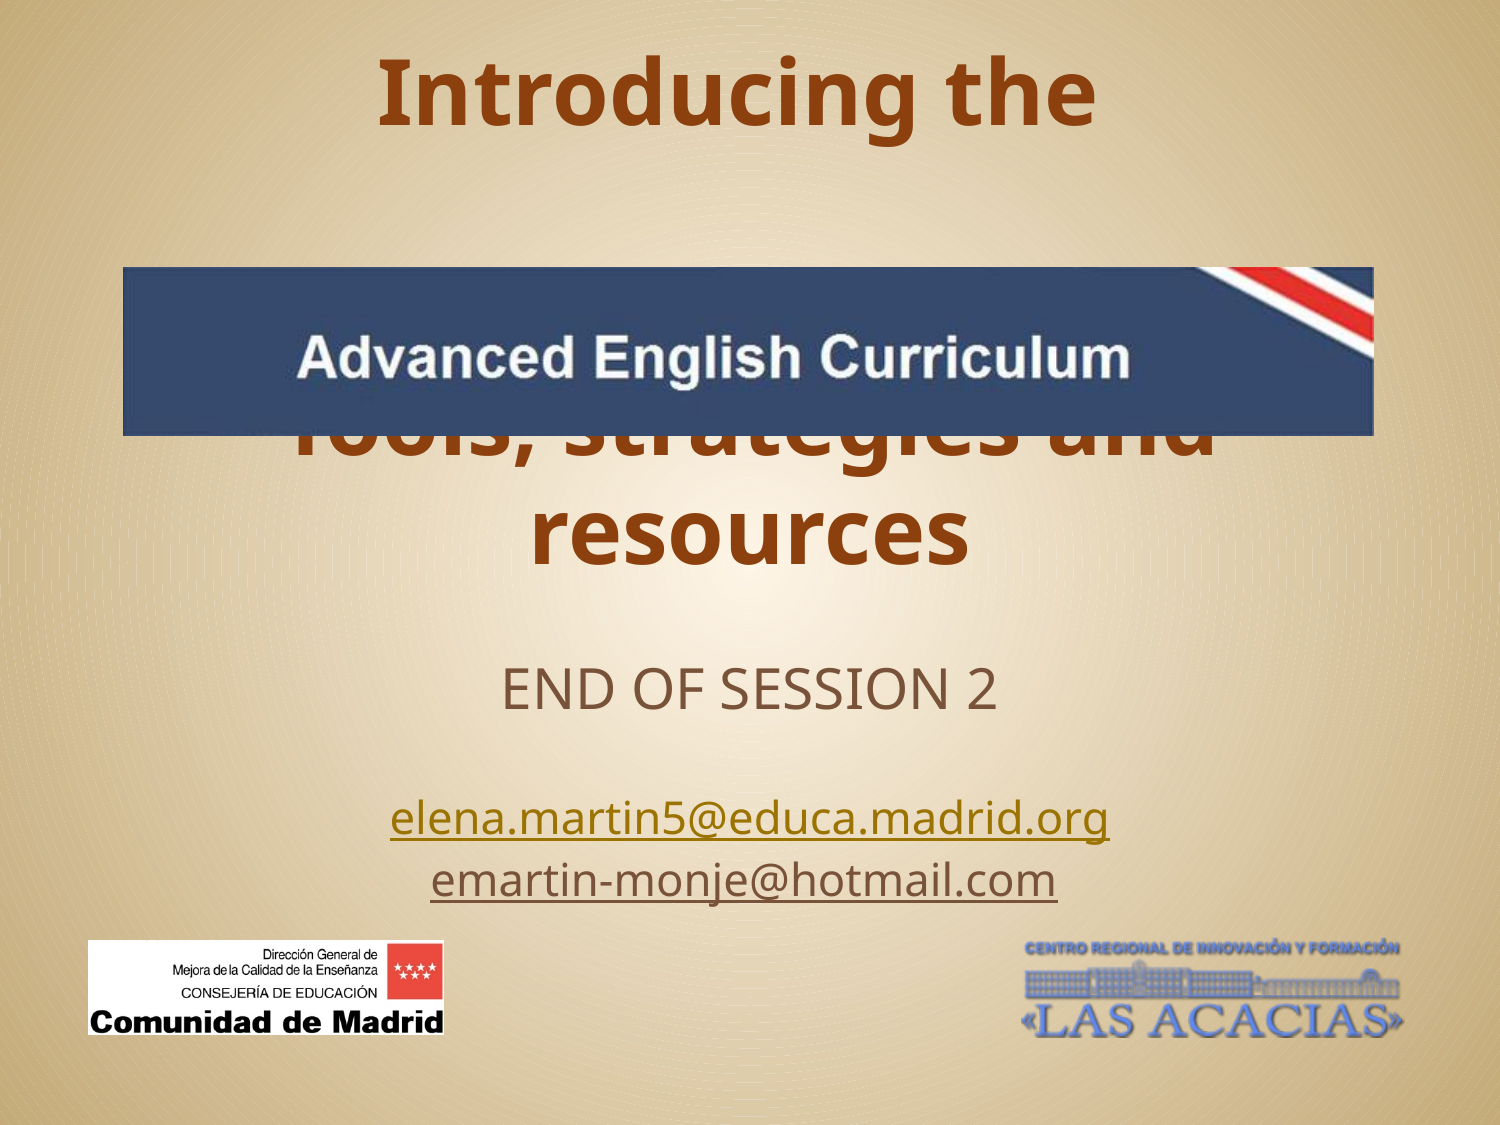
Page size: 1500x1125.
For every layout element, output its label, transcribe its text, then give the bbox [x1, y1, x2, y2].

picture [123, 267, 1375, 436]
picture [1021, 928, 1405, 1039]
picture [88, 940, 444, 1035]
title Introducing the Tools, strategies and resources [112, 162, 1388, 591]
subtitle END OF SESSION 2 elena.martin5@educa.madrid.org emartin-monje@hotmail.com [225, 645, 1275, 923]
